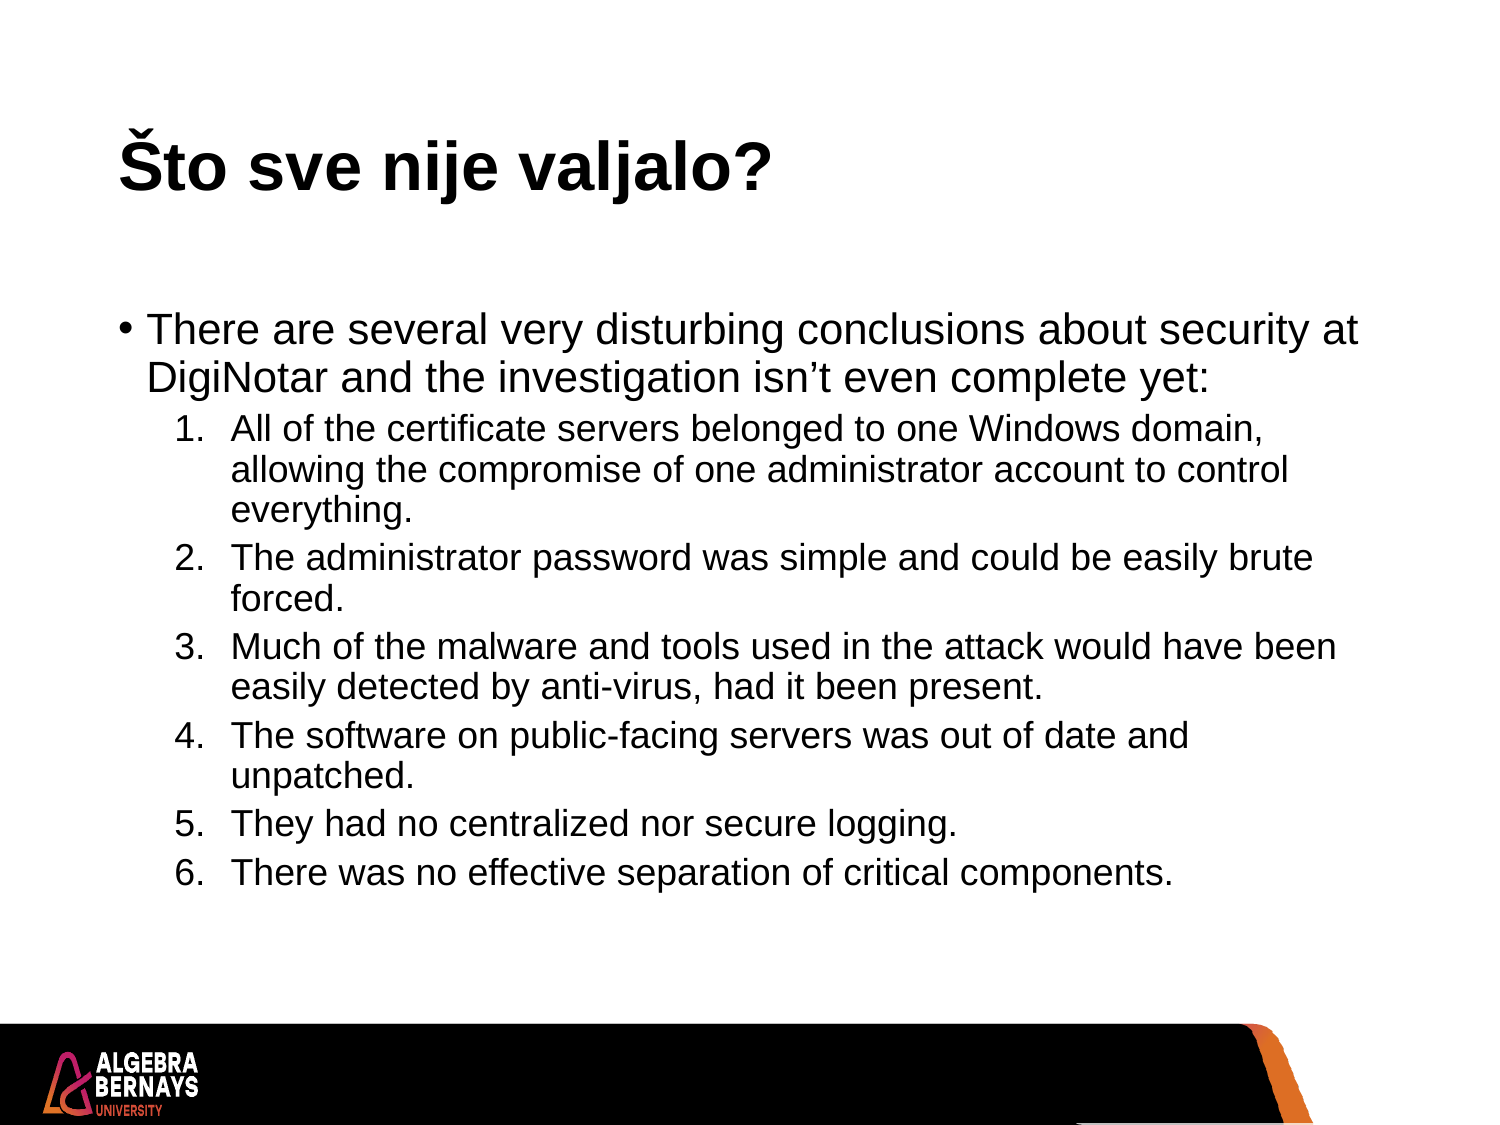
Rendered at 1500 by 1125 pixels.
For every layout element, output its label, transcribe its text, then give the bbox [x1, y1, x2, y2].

title Što sve nije valjalo? [103, 59, 1397, 278]
picture [0, 1023, 1468, 1125]
list There are several very disturbing conclusions about security at DigiNotar and the investigation isn’t even complete yet: All of the certificate servers belonged to one Windows domain, allowing the compromise of one administrator account to control everything. The administrator password was simple and could be easily brute forced. Much of the malware and tools used in the attack would have been easily detected by anti-virus, had it been present. The software on public-facing servers was out of date and unpatched. They had no centralized nor secure logging. There was no effective separation of critical components. [103, 299, 1397, 1014]
